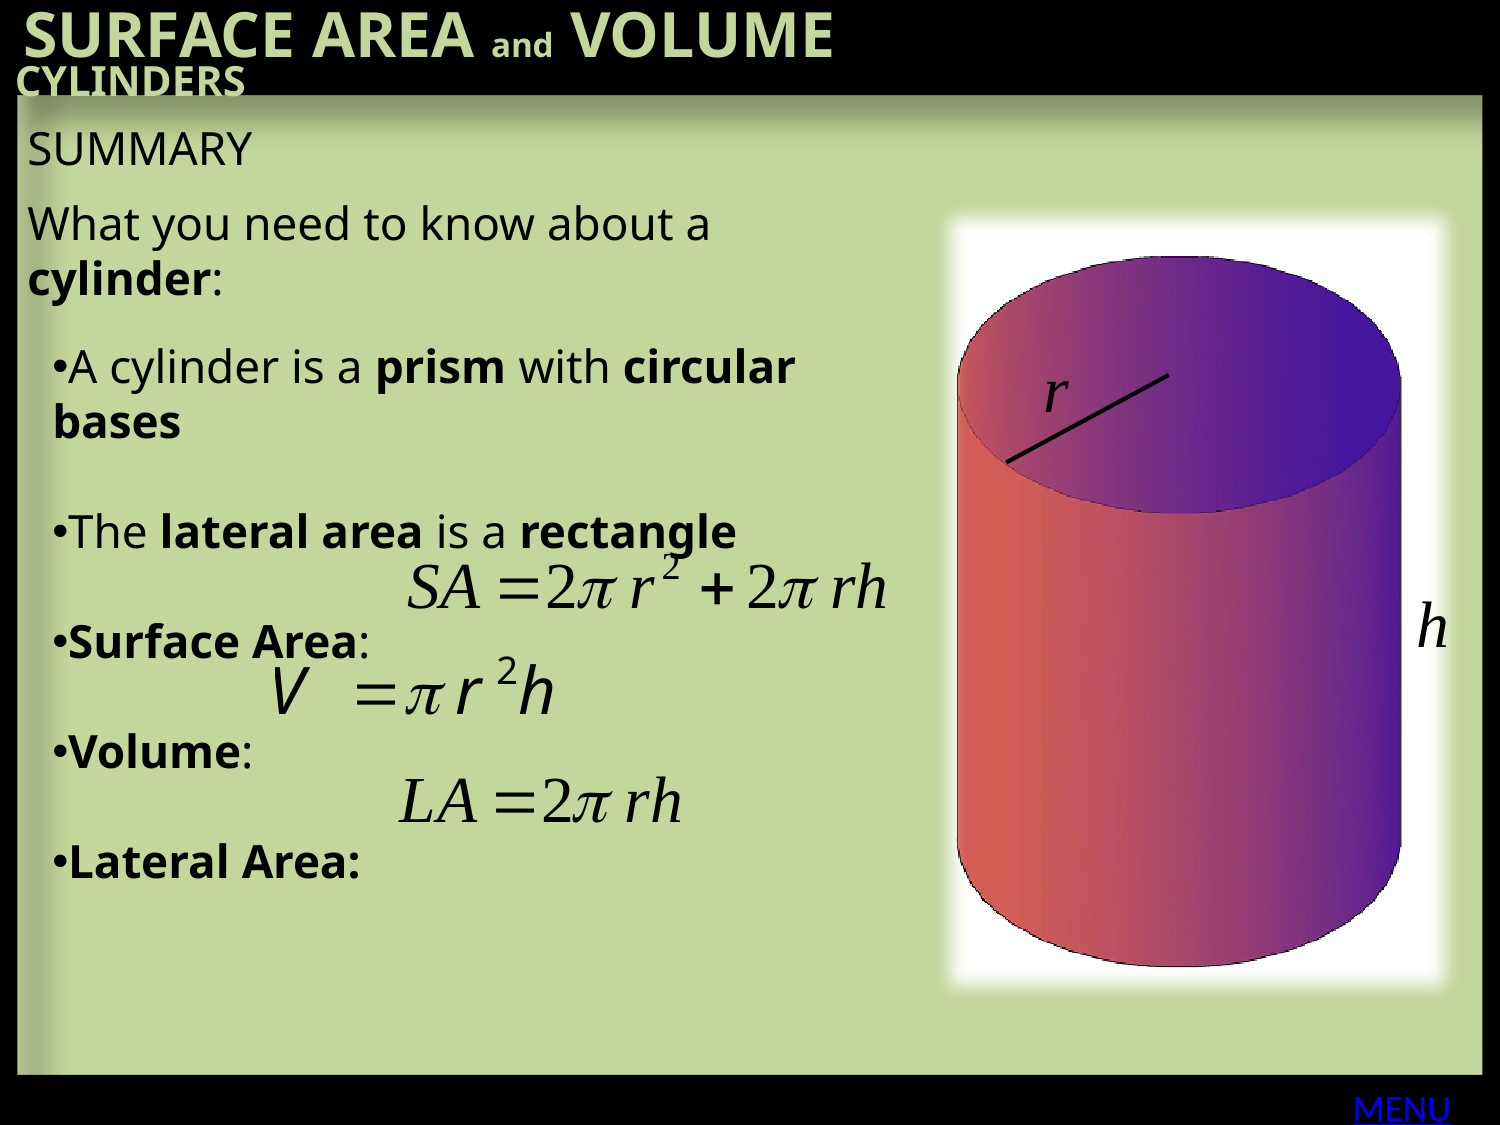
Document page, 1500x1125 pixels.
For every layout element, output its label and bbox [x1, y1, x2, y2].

text_box [274, 637, 576, 748]
text_box [0, 0, 1500, 1125]
text_box [387, 762, 694, 851]
text_box [1005, 374, 1169, 463]
text_box [1033, 368, 1084, 373]
text_box [396, 537, 901, 637]
text_box [1405, 587, 1462, 665]
